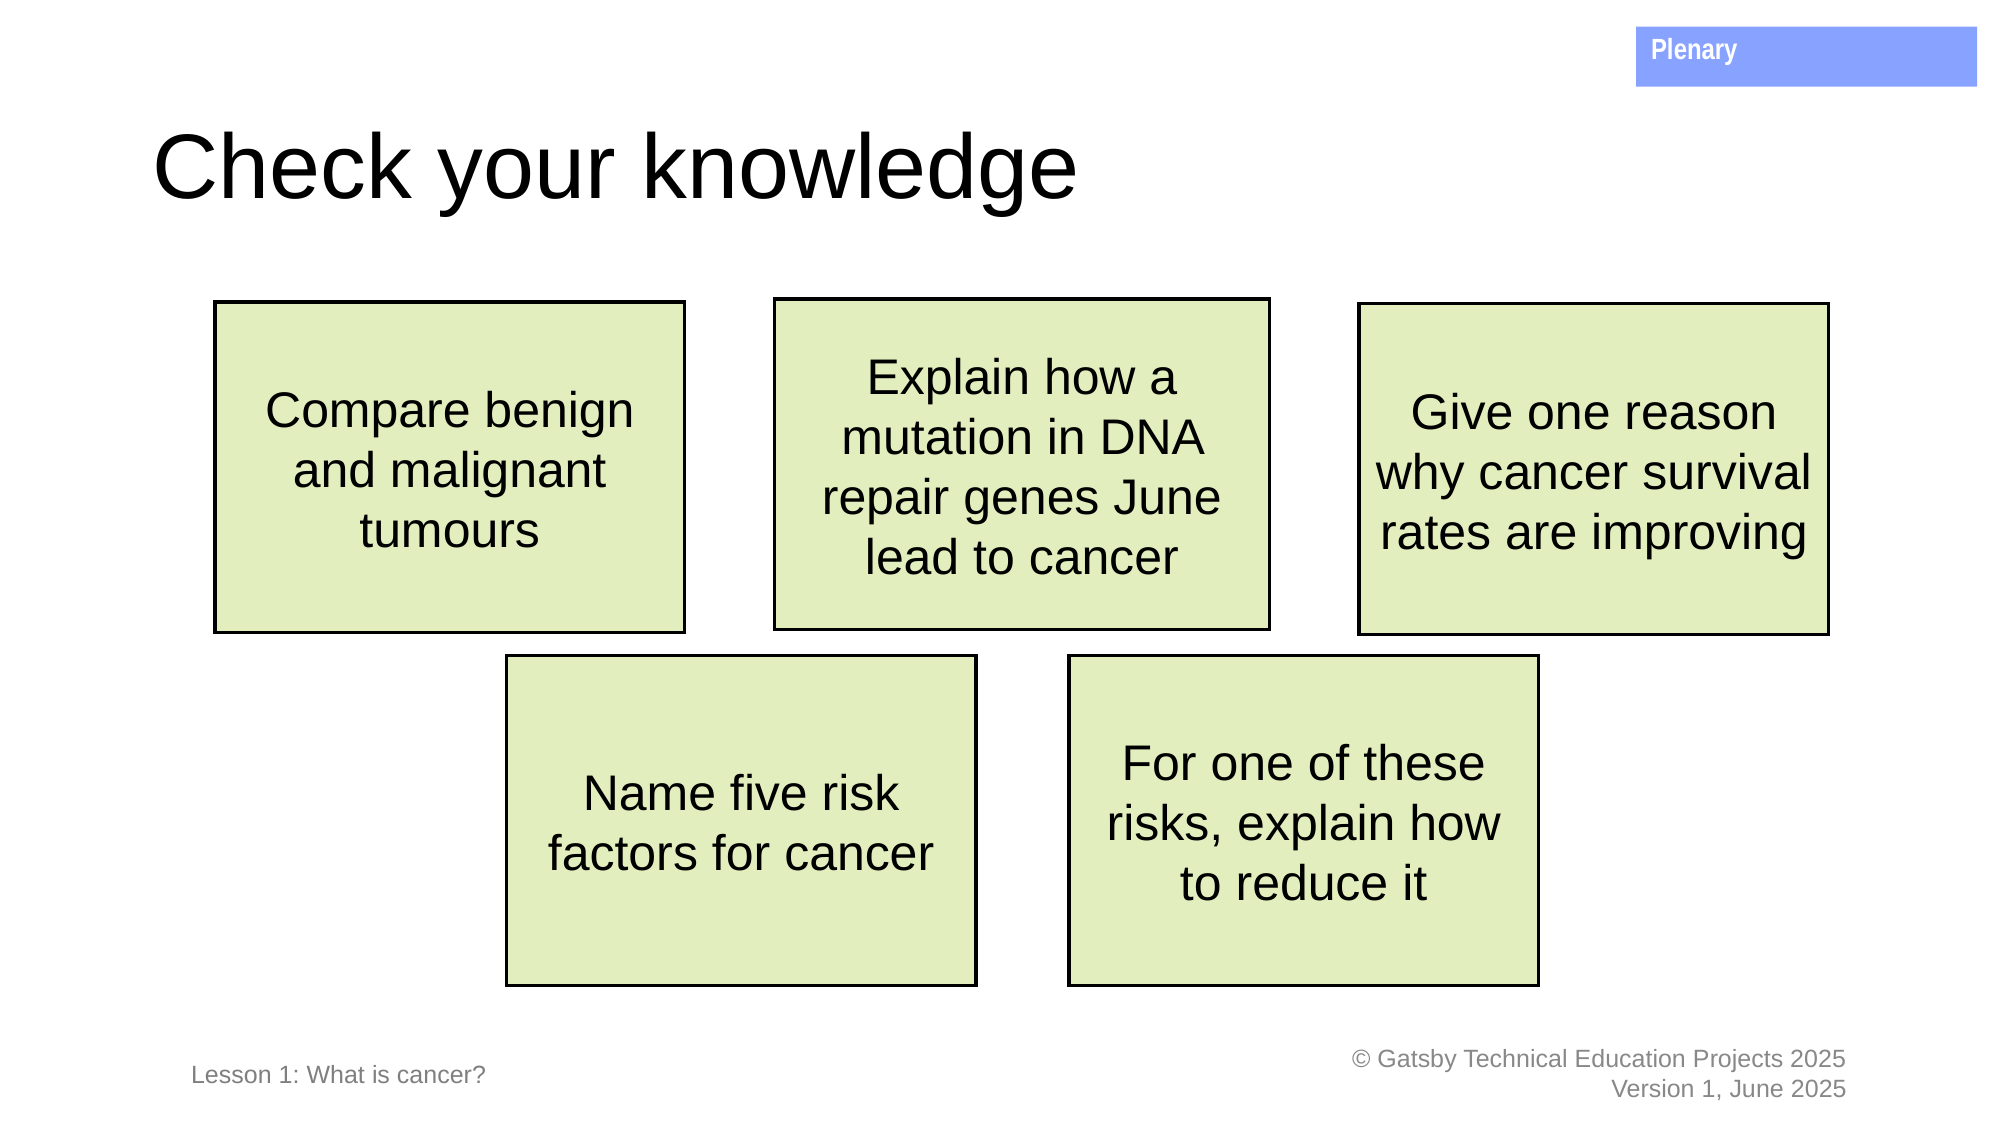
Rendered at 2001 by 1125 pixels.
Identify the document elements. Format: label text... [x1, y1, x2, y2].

text_box Name five risk factors for cancer [506, 655, 977, 986]
list Plenary [1636, 26, 1978, 87]
text_box Give one reason why cancer survival rates are improving [1359, 303, 1829, 635]
title Check your knowledge [137, 59, 1863, 278]
text_box Compare benign and malignant tumours [214, 302, 685, 633]
text_box Lesson 1: What is cancer? [176, 1054, 867, 1115]
text_box For one of these risks, explain how to reduce it [1068, 655, 1539, 986]
text_box Explain how a mutation in DNA repair genes June lead to cancer [774, 298, 1270, 630]
